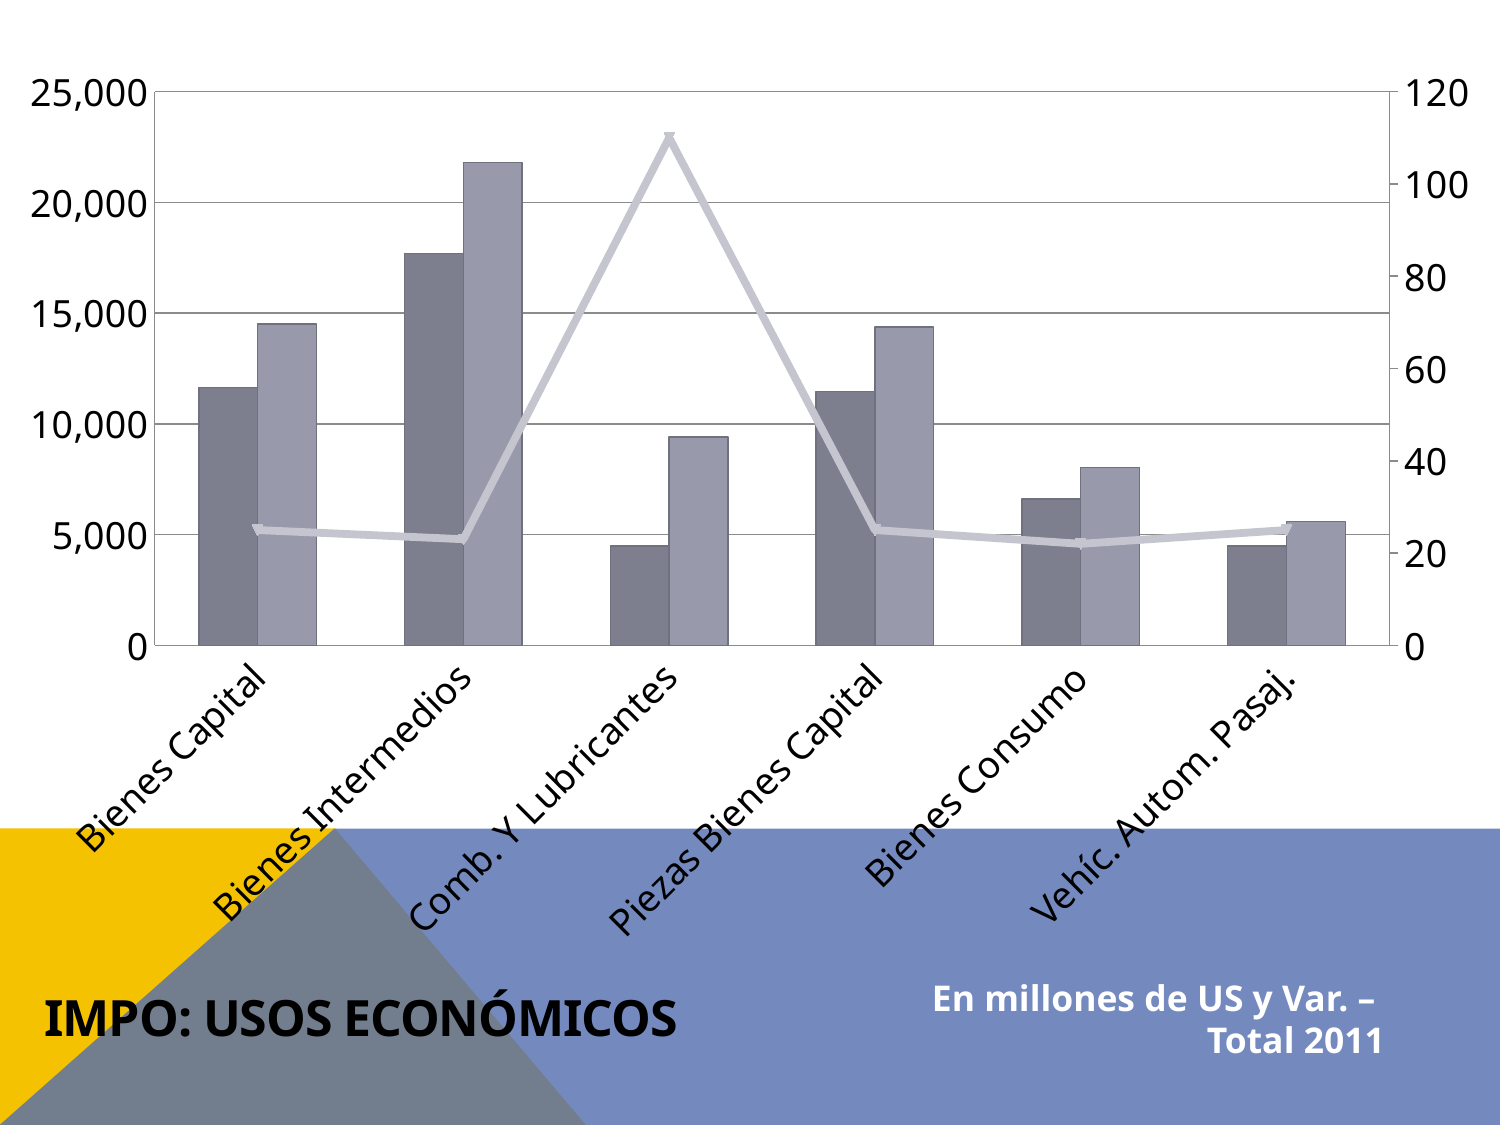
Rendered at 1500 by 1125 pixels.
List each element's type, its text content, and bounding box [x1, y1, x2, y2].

title Impo: Usos Económicos [29, 974, 833, 1083]
text_box En millones de US y Var. – Total 2011 [761, 974, 1400, 1071]
chart [0, 47, 1500, 967]
